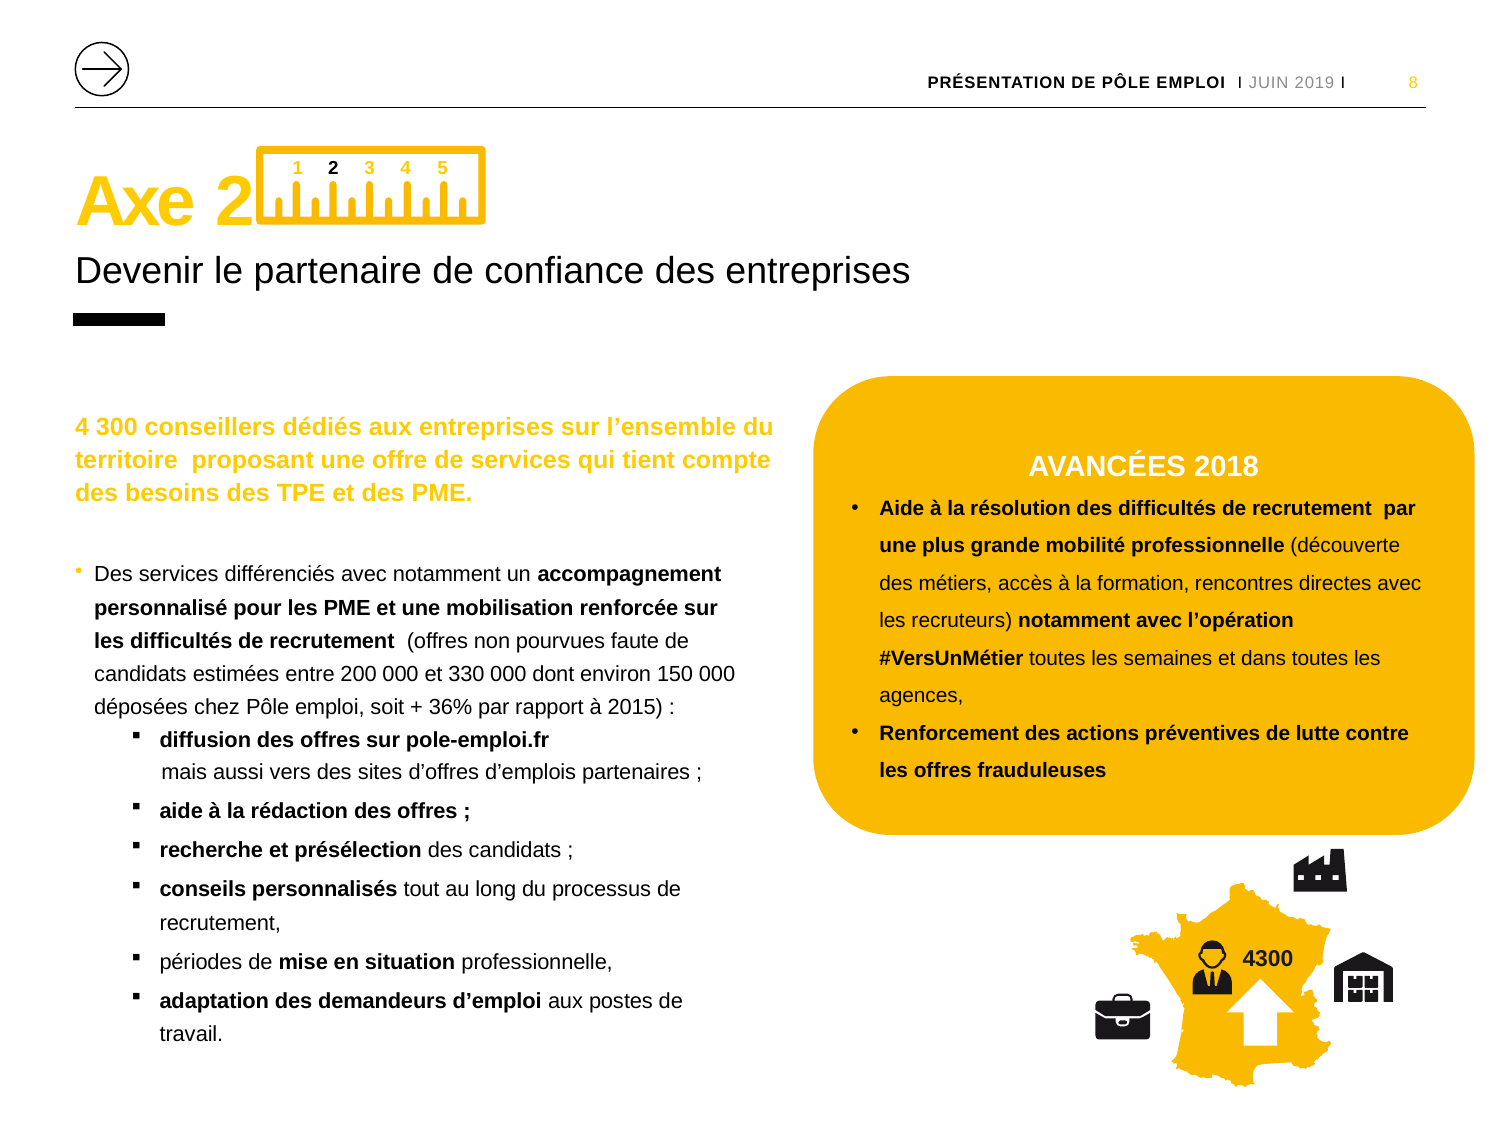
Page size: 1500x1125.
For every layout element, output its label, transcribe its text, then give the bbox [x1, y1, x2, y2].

text_box [1112, 993, 1133, 1000]
footer PRÉSENTATION DE PÔLE EMPLOI I JUIN 2019 I [810, 52, 1474, 112]
text_box 4300 [1242, 943, 1297, 972]
text_box [1118, 1020, 1128, 1025]
text_box [1205, 942, 1220, 947]
text_box [1348, 989, 1363, 1002]
text_box [1334, 952, 1393, 1002]
text_box 4 300 conseillers dédiés aux entreprises sur l’ensemble du territoire proposant une offre de services qui tient compte des besoins des TPE et des PME. Des services différenciés avec notamment un accompagnement personnalisé pour les PME et une mobilisation renforcée sur les difficultés de recrutement (offres non pourvues faute de candidats estimées entre 200 000 et 330 000 dont environ 150 000 déposées chez Pôle emploi, soit + 36% par rapport à 2015) : diffusion des offres sur pole-emploi.fr mais aussi vers des sites d’offres d’emplois partenaires ; aide à la rédaction des offres ; recherche et présélection des candidats ; conseils personnalisés tout au long du processus de recrutement, périodes de mise en situation professionnelle, adaptation des demandeurs d’emploi aux postes de travail. [72, 404, 921, 1046]
text_box [1364, 989, 1379, 1002]
text_box [1198, 949, 1227, 969]
text_box AVANCÉES 2018 Aide à la résolution des difficultés de recrutement par une plus grande mobilité professionnelle (découverte des métiers, accès à la formation, rencontres directes avec les recruteurs) notamment avec l’opération #VersUnMétier toutes les semaines et dans toutes les agences, Renforcement des actions préventives de lutte contre les offres frauduleuses [813, 376, 1475, 835]
text_box [1130, 882, 1332, 1087]
text_box [1095, 1012, 1151, 1040]
text_box [1201, 941, 1224, 949]
text_box [1226, 978, 1295, 1046]
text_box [256, 145, 486, 225]
text_box [1364, 975, 1379, 988]
text_box [1095, 1000, 1151, 1017]
text_box [1192, 969, 1232, 995]
text_box [1095, 835, 1394, 1051]
text_box Axe 2 Devenir le partenaire de confiance des entreprises [72, 157, 1438, 291]
text_box [1209, 971, 1216, 992]
text_box [1348, 975, 1363, 988]
text_box [1293, 848, 1348, 892]
